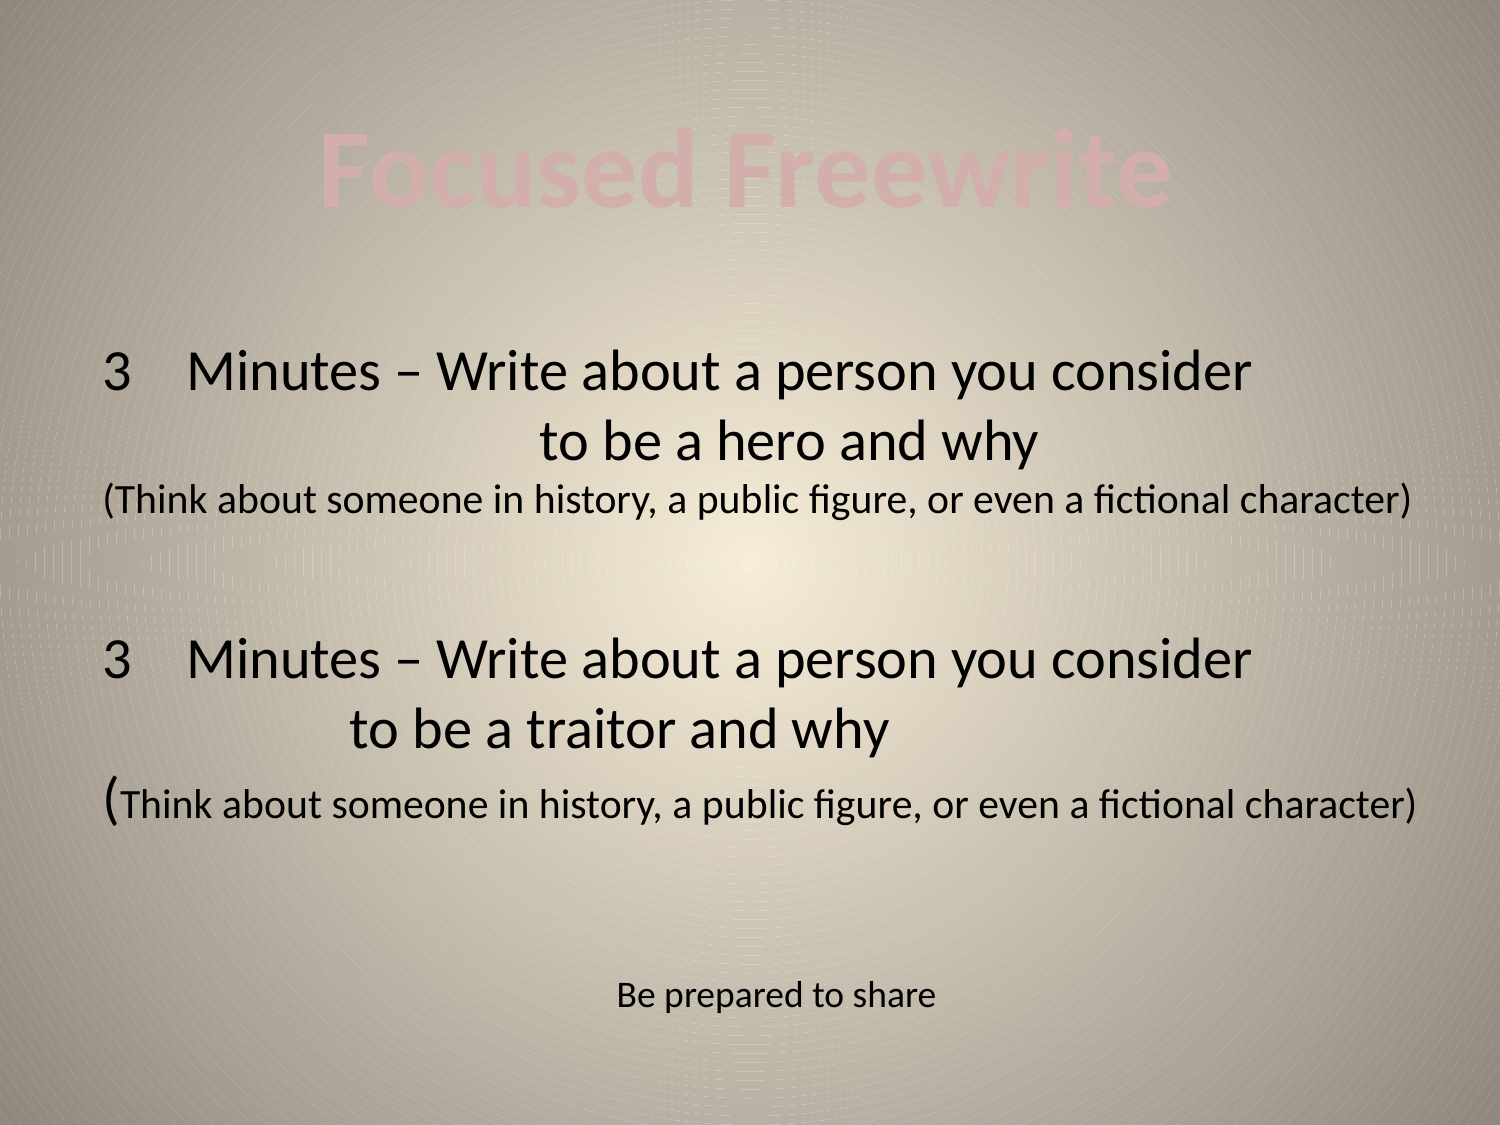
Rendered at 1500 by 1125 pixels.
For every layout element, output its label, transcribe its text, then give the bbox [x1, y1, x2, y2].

text_box Minutes – Write about a person you consider to be a hero and why (Think about someone in history, a public figure, or even a fictional character) [87, 324, 1463, 530]
text_box Minutes – Write about a person you consider to be a traitor and why (Think about someone in history, a public figure, or even a fictional character) [87, 612, 1450, 908]
text_box Focused Freewrite [303, 87, 1189, 238]
text_box Be prepared to share [601, 962, 952, 1023]
